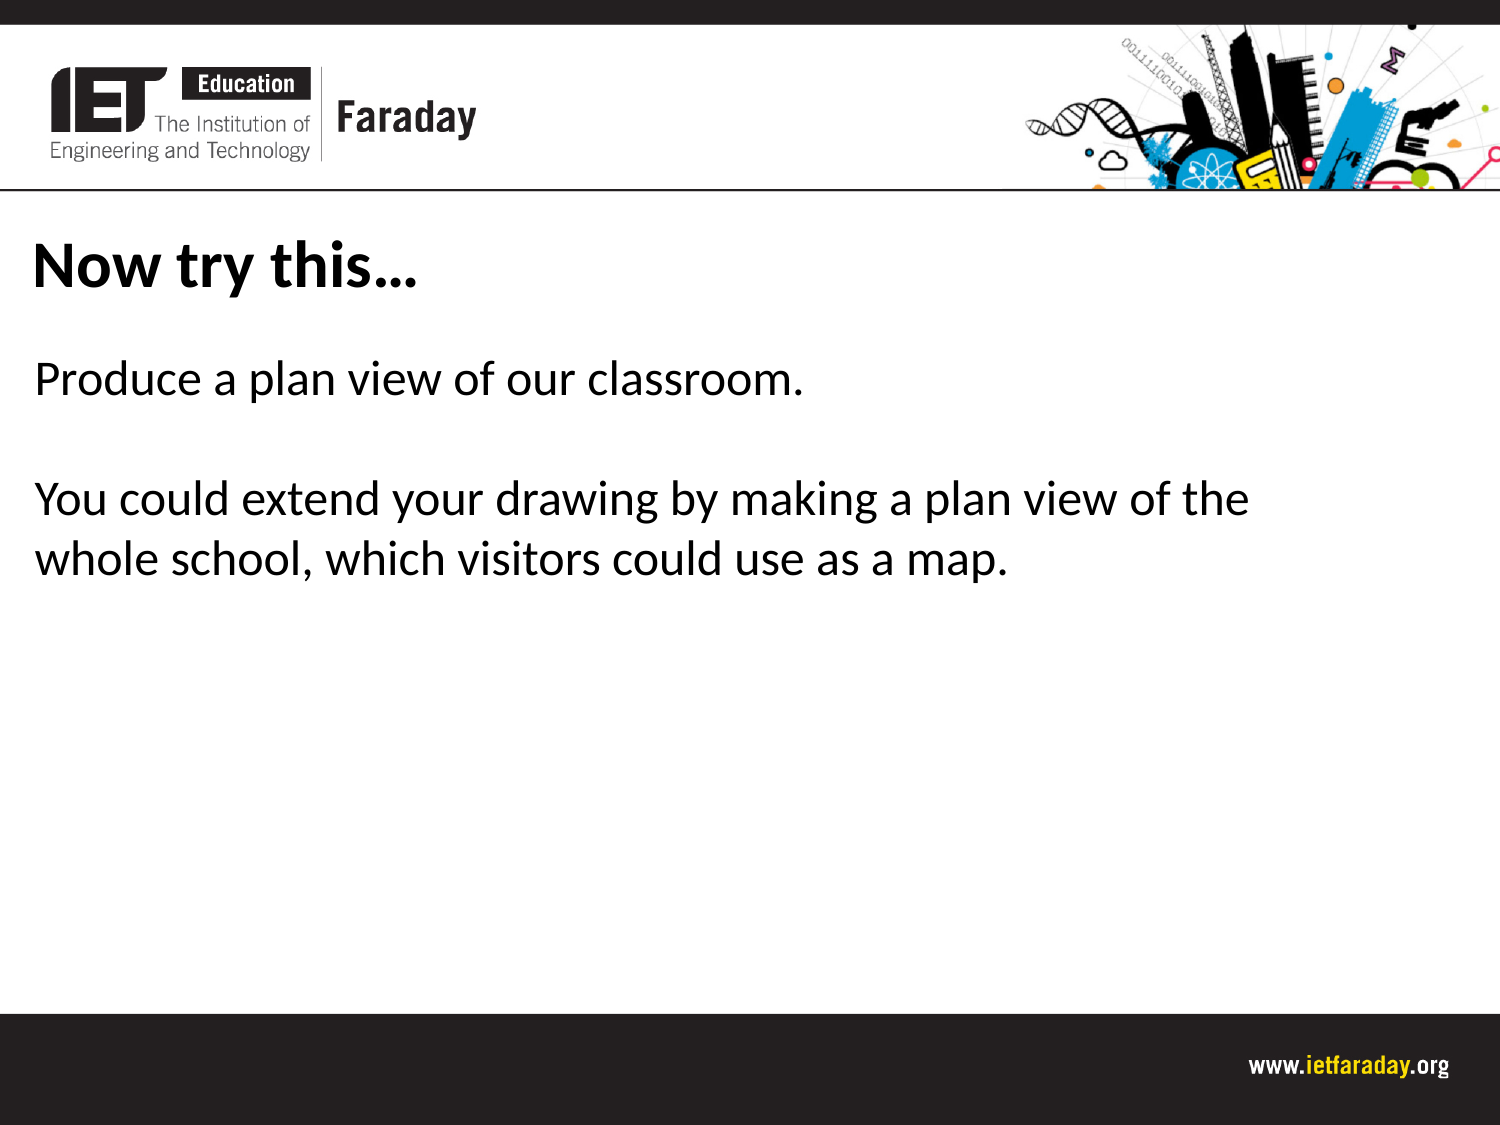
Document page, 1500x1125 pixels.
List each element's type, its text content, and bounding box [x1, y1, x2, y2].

text_box Produce a plan view of our classroom. You could extend your drawing by making a plan view of the whole school, which visitors could use as a map. [19, 338, 1376, 653]
text_box Now try this… [17, 212, 1447, 308]
picture [0, 0, 1500, 1125]
